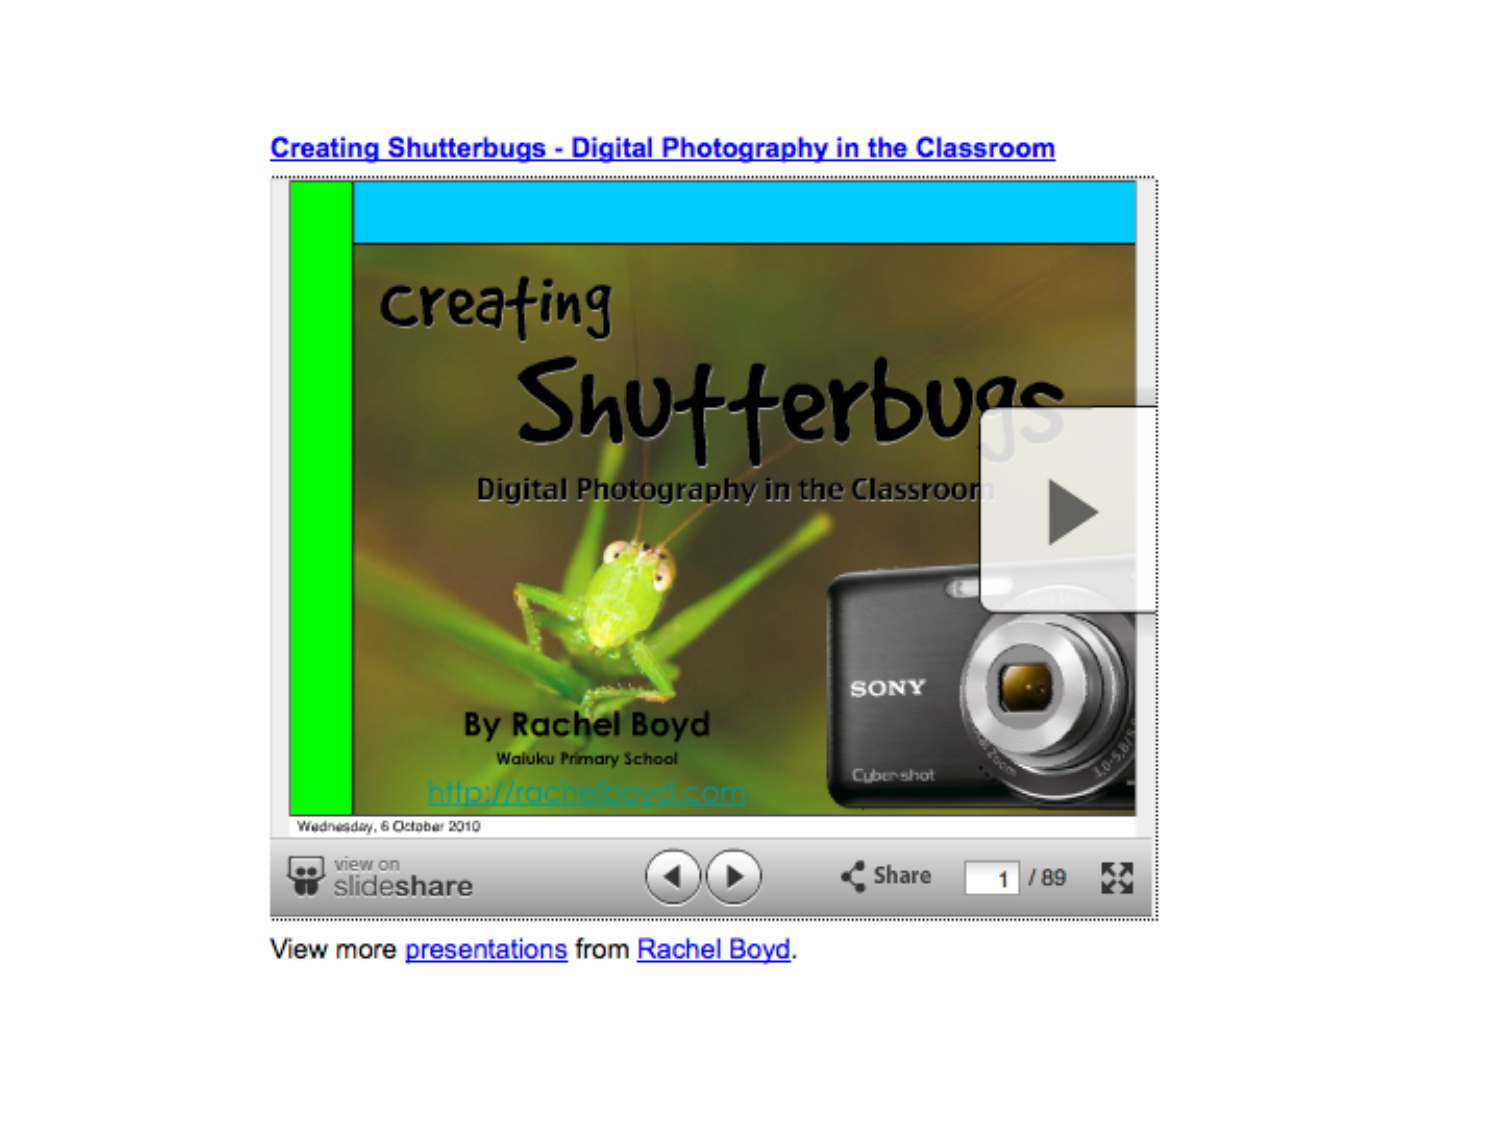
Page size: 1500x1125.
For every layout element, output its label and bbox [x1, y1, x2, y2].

picture [255, 116, 1244, 1009]
